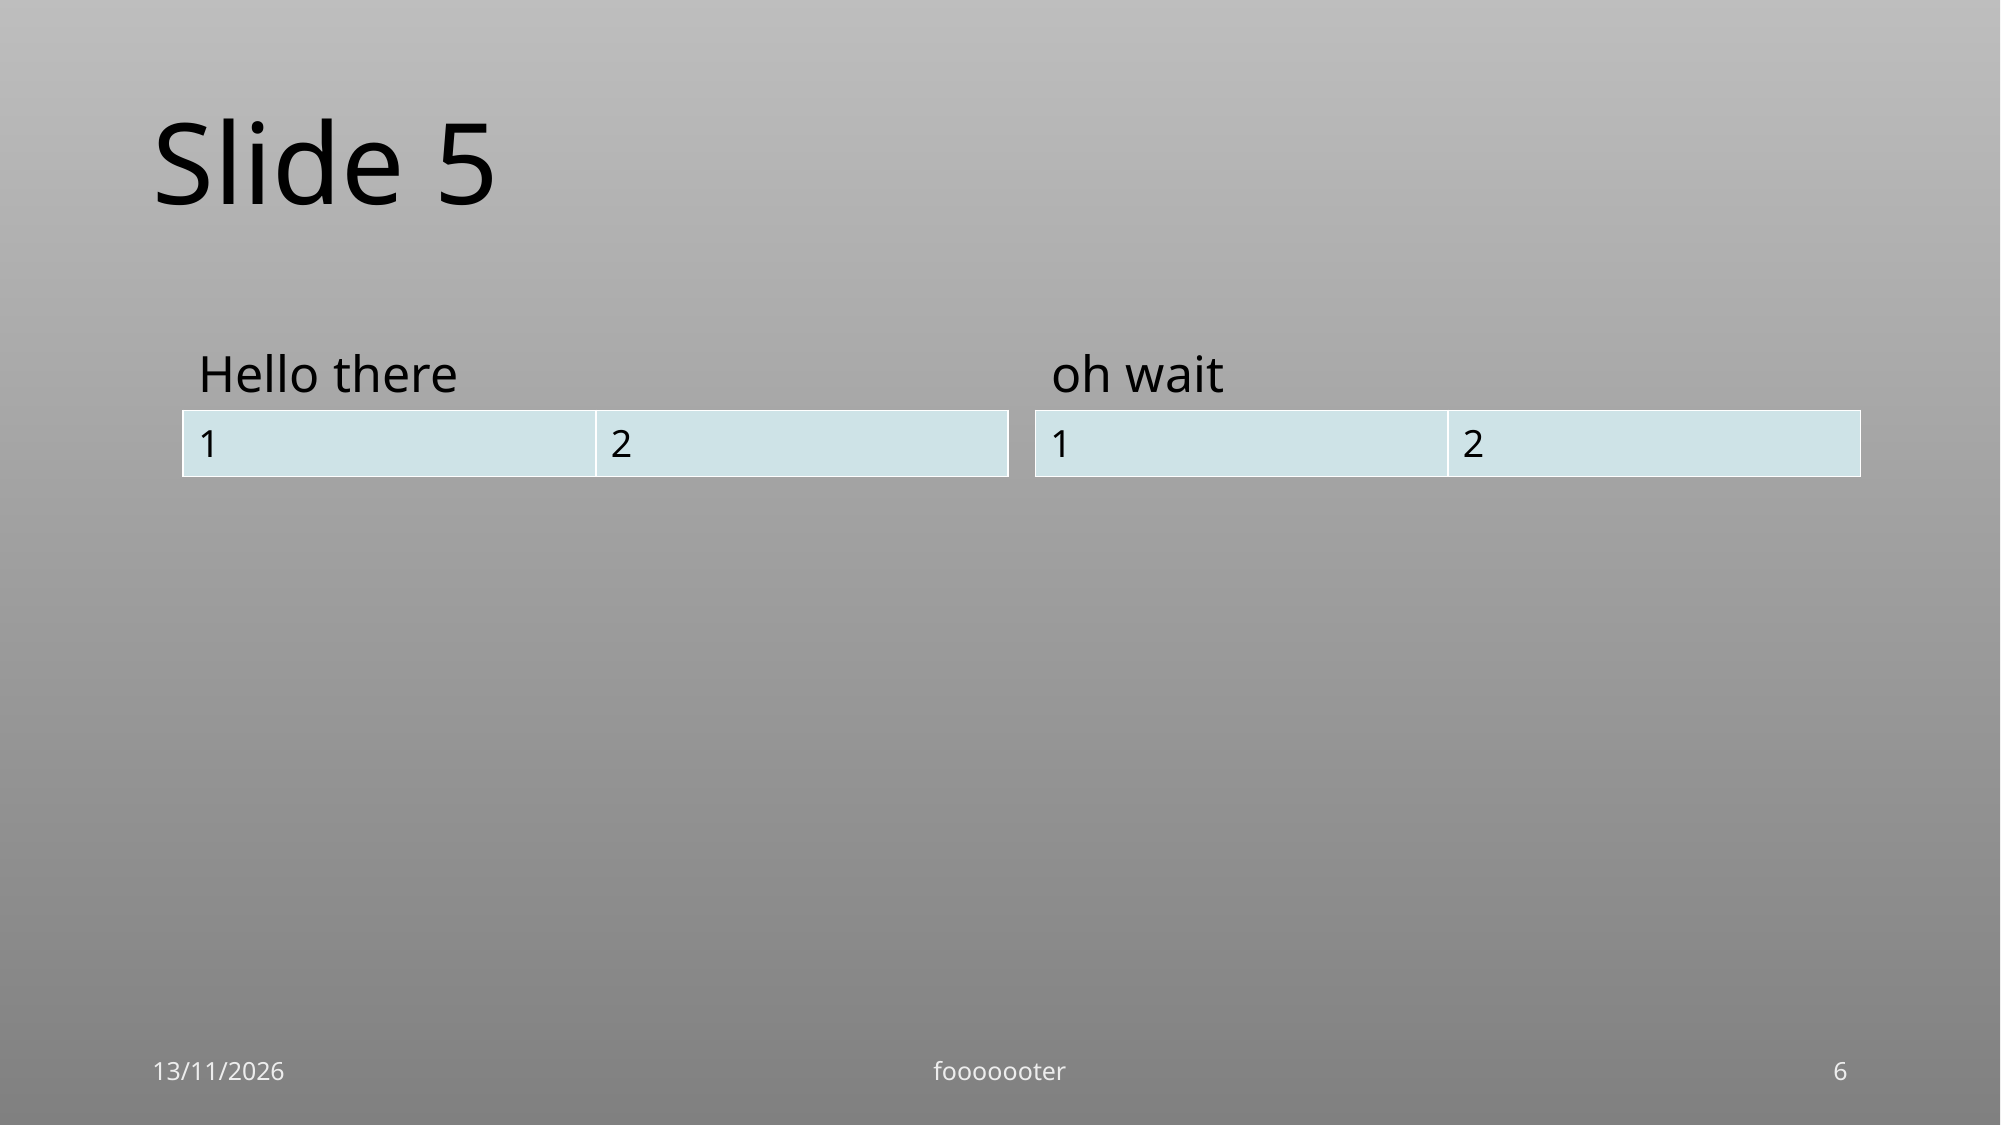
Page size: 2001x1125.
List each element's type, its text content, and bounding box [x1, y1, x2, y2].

picture [0, 0, 2001, 1125]
table_header 2 [1449, 411, 1860, 476]
table_header 1 [184, 411, 595, 476]
title Slide 5 [137, 59, 1863, 278]
slide_number ‹#› [1412, 1042, 1863, 1103]
list oh wait [1036, 275, 1863, 411]
footer fooooooter [662, 1042, 1338, 1103]
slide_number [137, 1042, 588, 1103]
list Hello there [183, 275, 1009, 410]
table_header 1 [1036, 411, 1447, 476]
table_header 2 [597, 411, 1007, 476]
